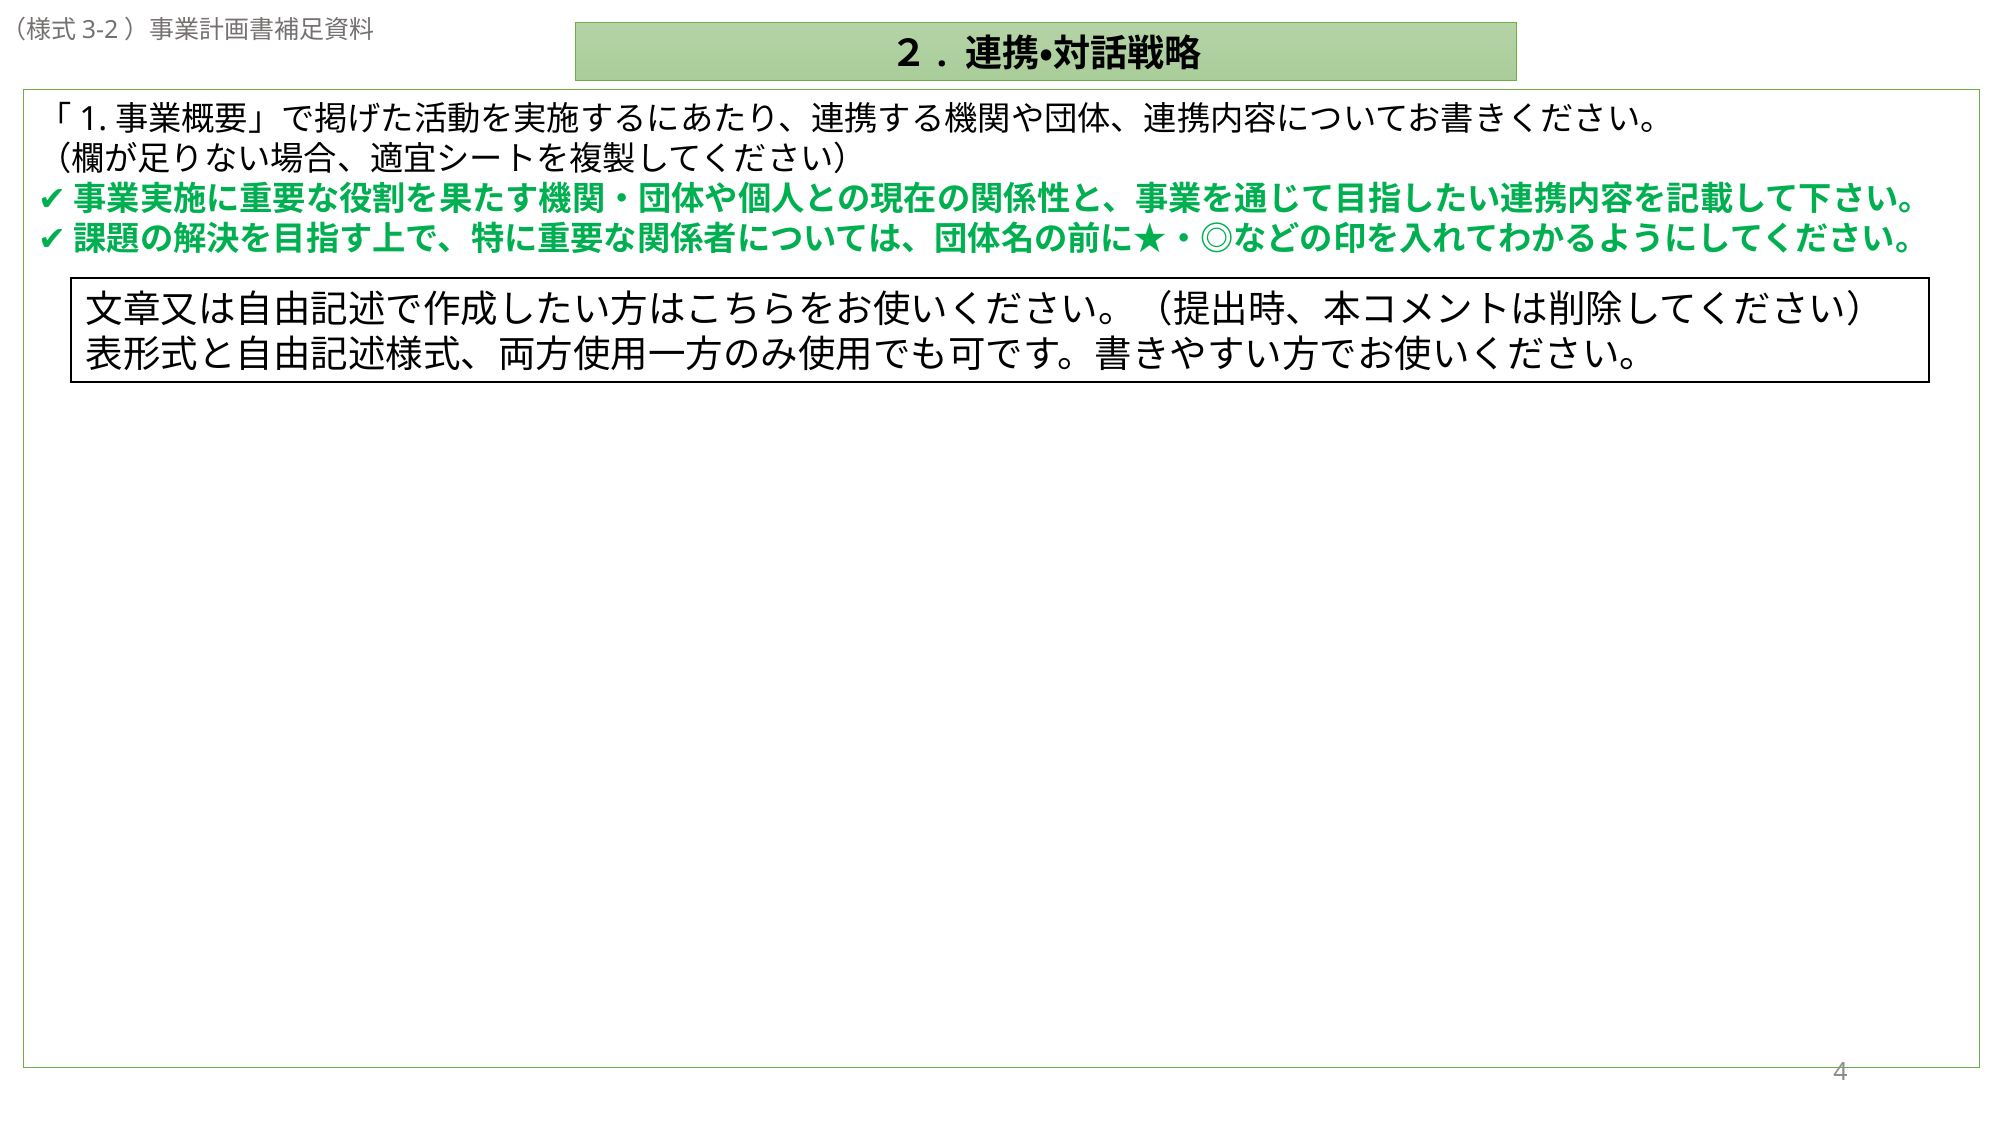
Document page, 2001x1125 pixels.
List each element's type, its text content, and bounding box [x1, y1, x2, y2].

text_box 文章又は自由記述で作成したい方はこちらをお使いください。（提出時、本コメントは削除してください）表形式と自由記述様式、両方使用一方のみ使用でも可です。書きやすい方でお使いください。 [70, 277, 1930, 383]
text_box （様式3-2）事業計画書補足資料 [0, 5, 390, 51]
text_box ２. 連携・対話戦略 [575, 22, 1517, 81]
text_box 「1.事業概要」で掲げた活動を実施するにあたり、連携する機関や団体、連携内容についてお書きください。 （欄が足りない場合、適宜シートを複製してください） ✔事業実施に重要な役割を果たす機関・団体や個人との現在の関係性と、事業を通じて目指したい連携内容を記載して下さい。 ✔課題の解決を目指す上で、特に重要な関係者については、団体名の前に★・◎などの印を入れてわかるようにしてください。 [23, 89, 1980, 1068]
slide_number 4 [1412, 1042, 1863, 1103]
